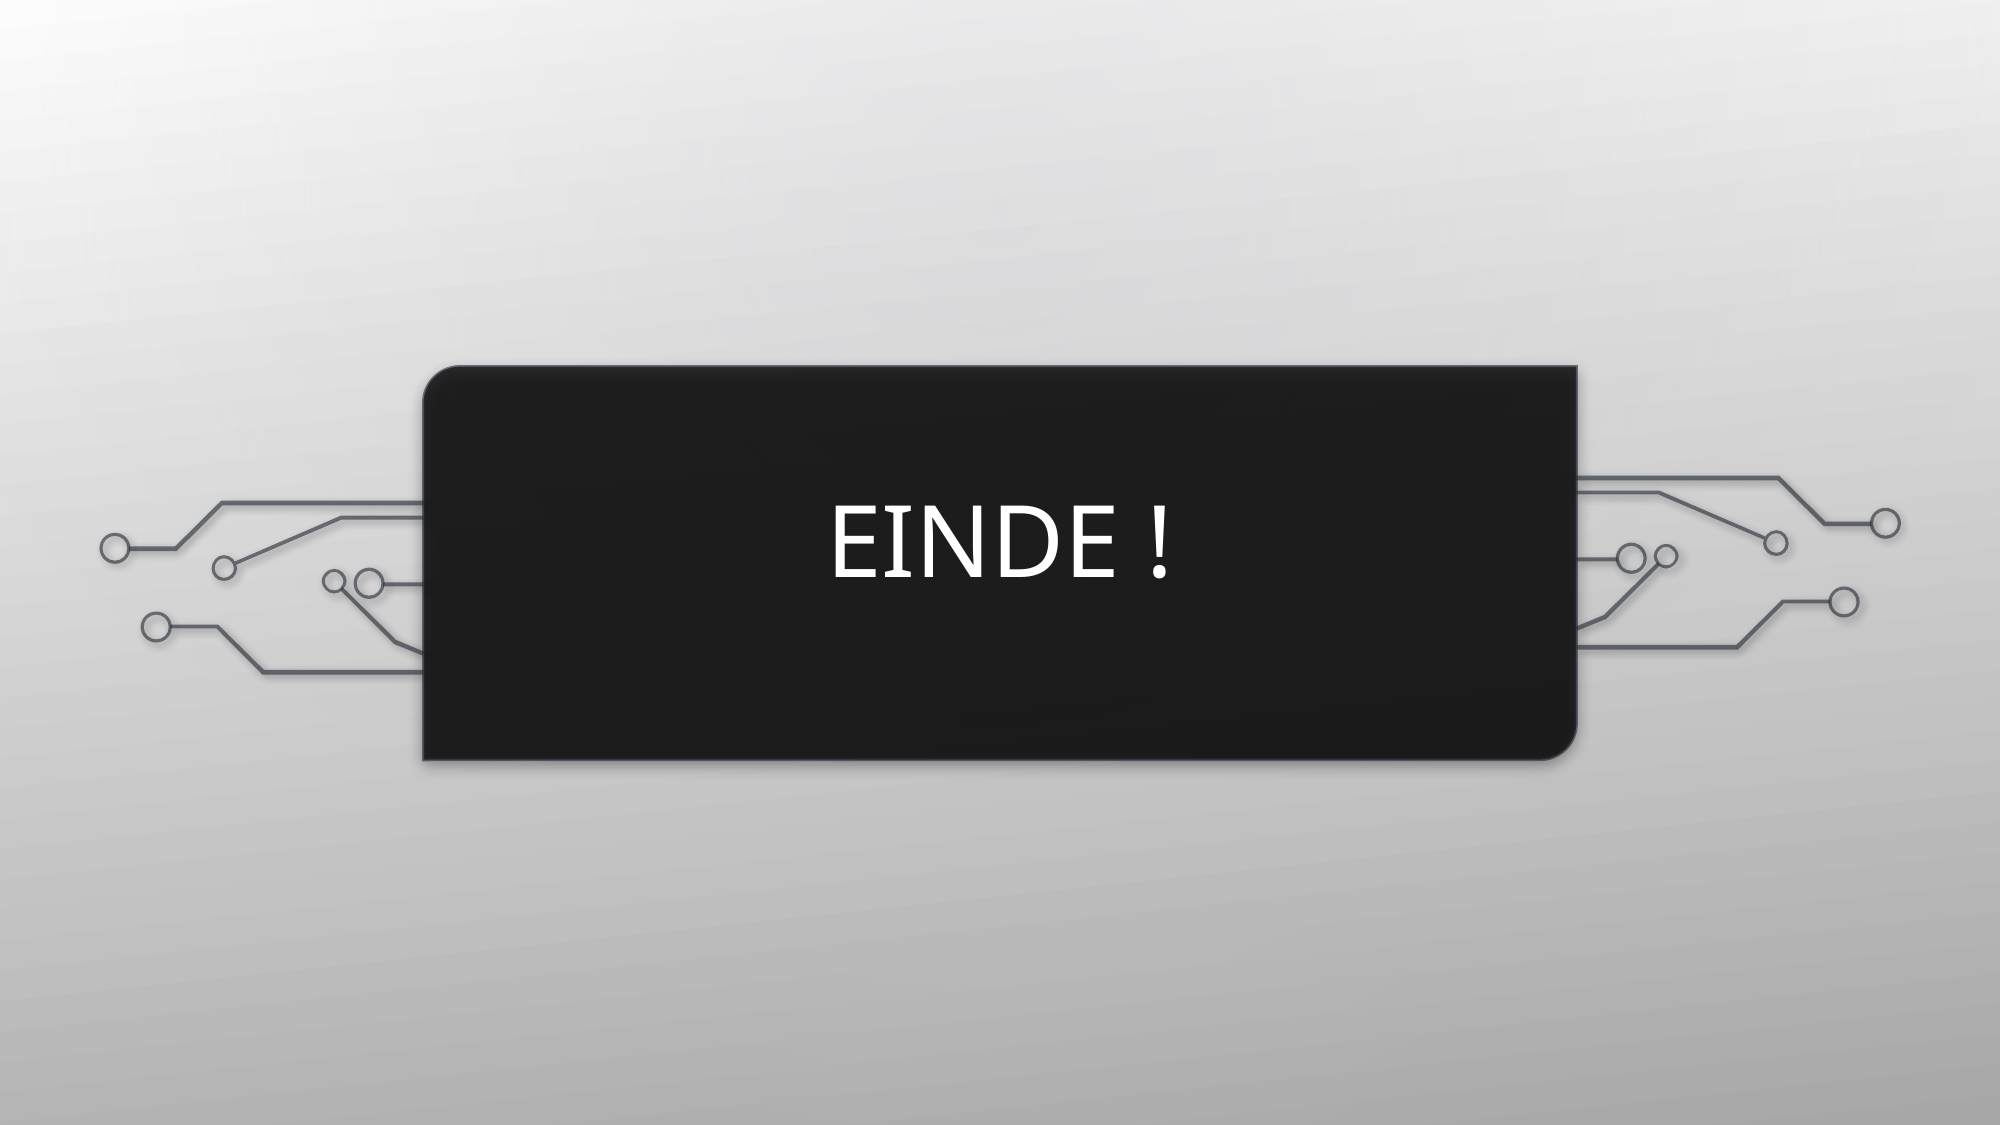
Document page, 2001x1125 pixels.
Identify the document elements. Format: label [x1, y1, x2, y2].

text_box [99, 475, 1902, 675]
text_box [0, 0, 2000, 1125]
